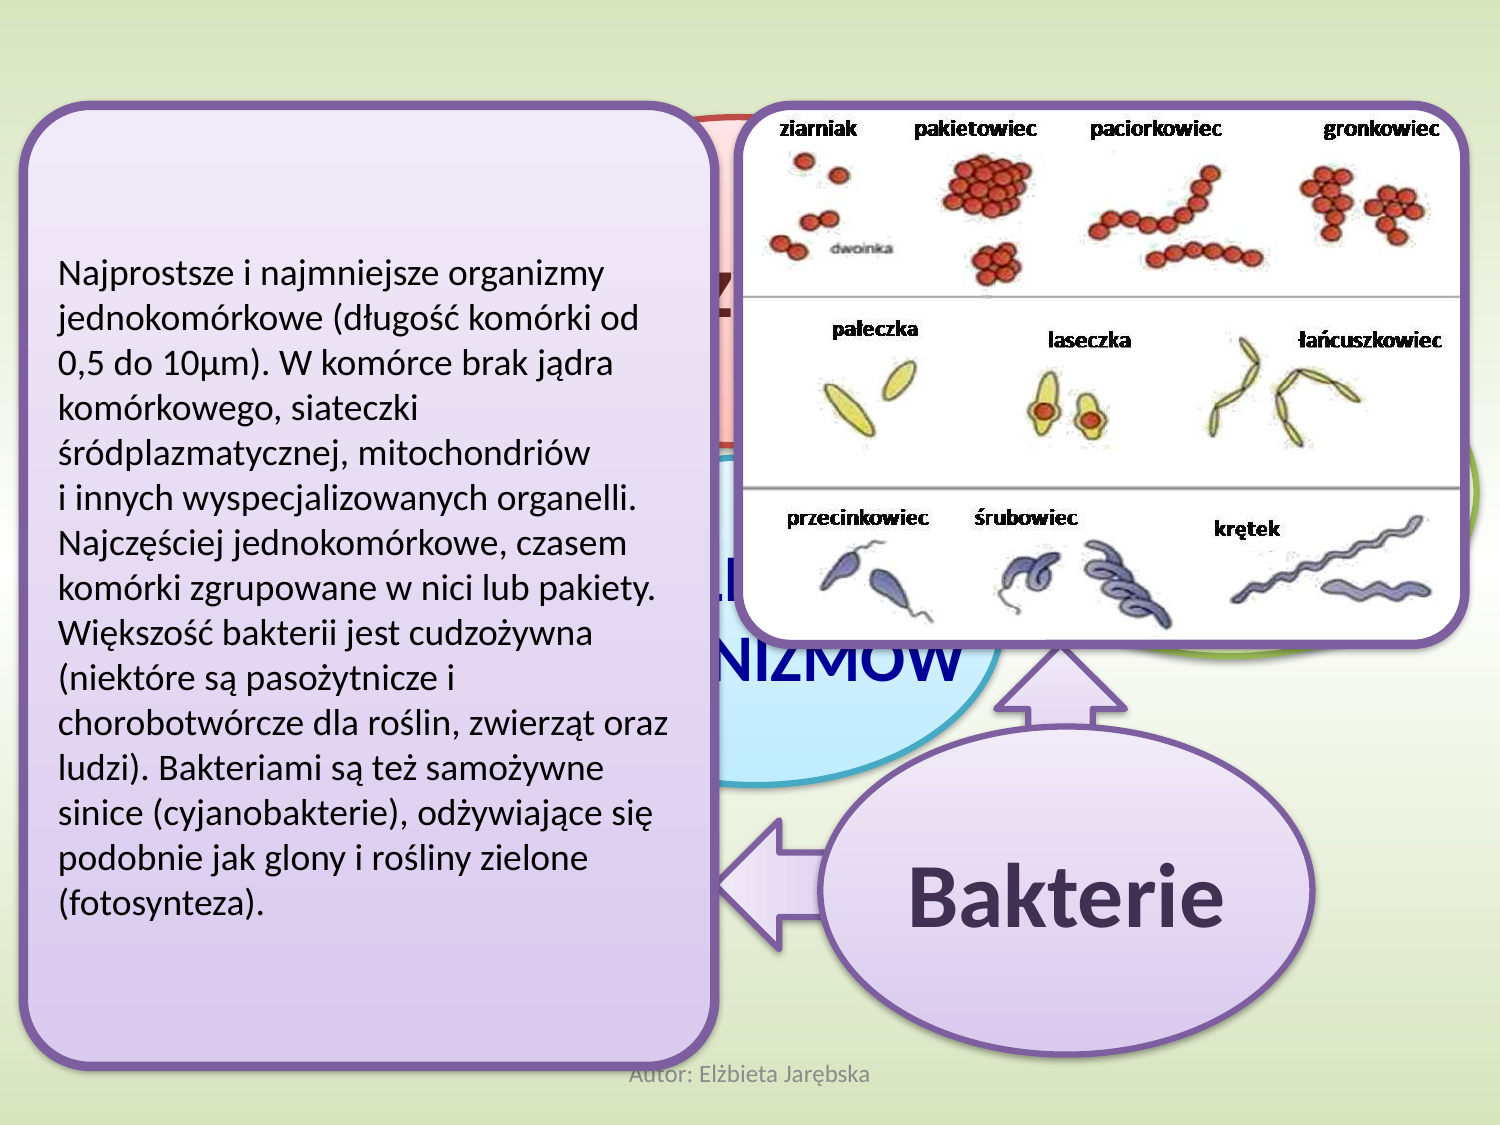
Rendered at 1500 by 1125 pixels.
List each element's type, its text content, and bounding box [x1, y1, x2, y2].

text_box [984, 327, 1477, 657]
text_box [0, 0, 1500, 1125]
footer Autor: Elżbieta Jarębska [512, 1042, 988, 1103]
